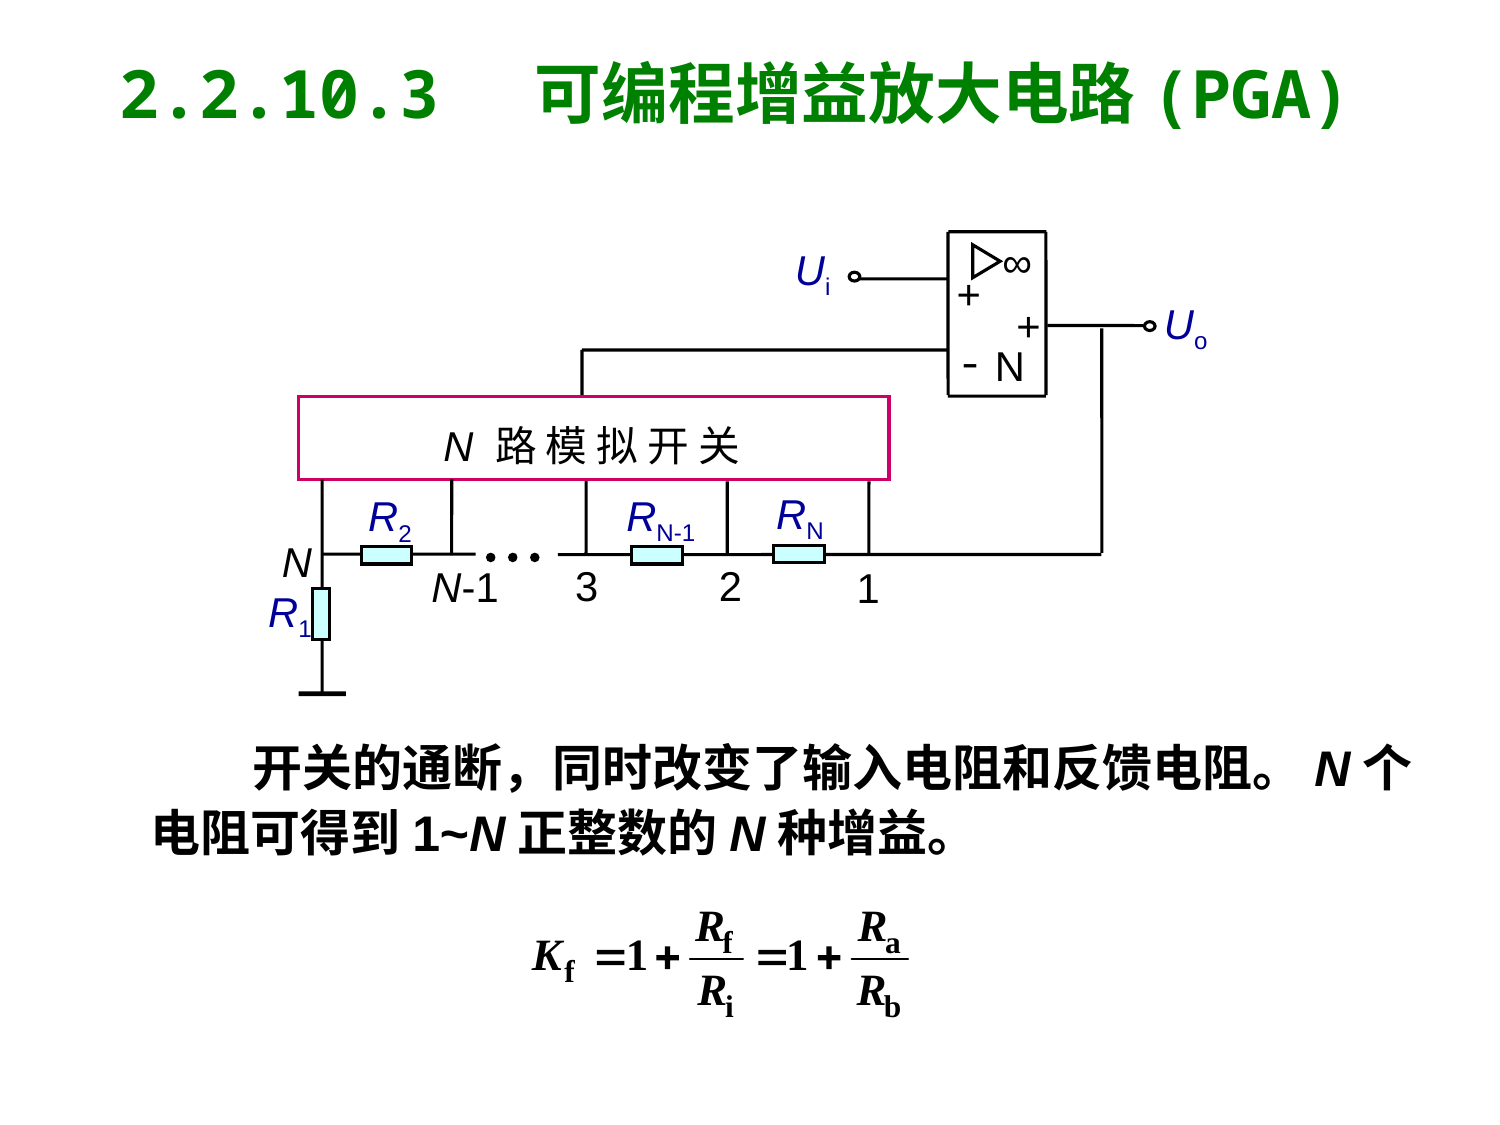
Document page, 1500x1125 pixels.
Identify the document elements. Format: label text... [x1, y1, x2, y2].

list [525, 900, 915, 1024]
text_box 2.2.10.3 可编程增益放大电路(PGA) [104, 28, 1463, 147]
text_box 开关的通断，同时改变了输入电阻和反馈电阻。N个 电阻可得到1~N正整数的N种增益。 [135, 722, 1471, 870]
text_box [266, 231, 1223, 694]
